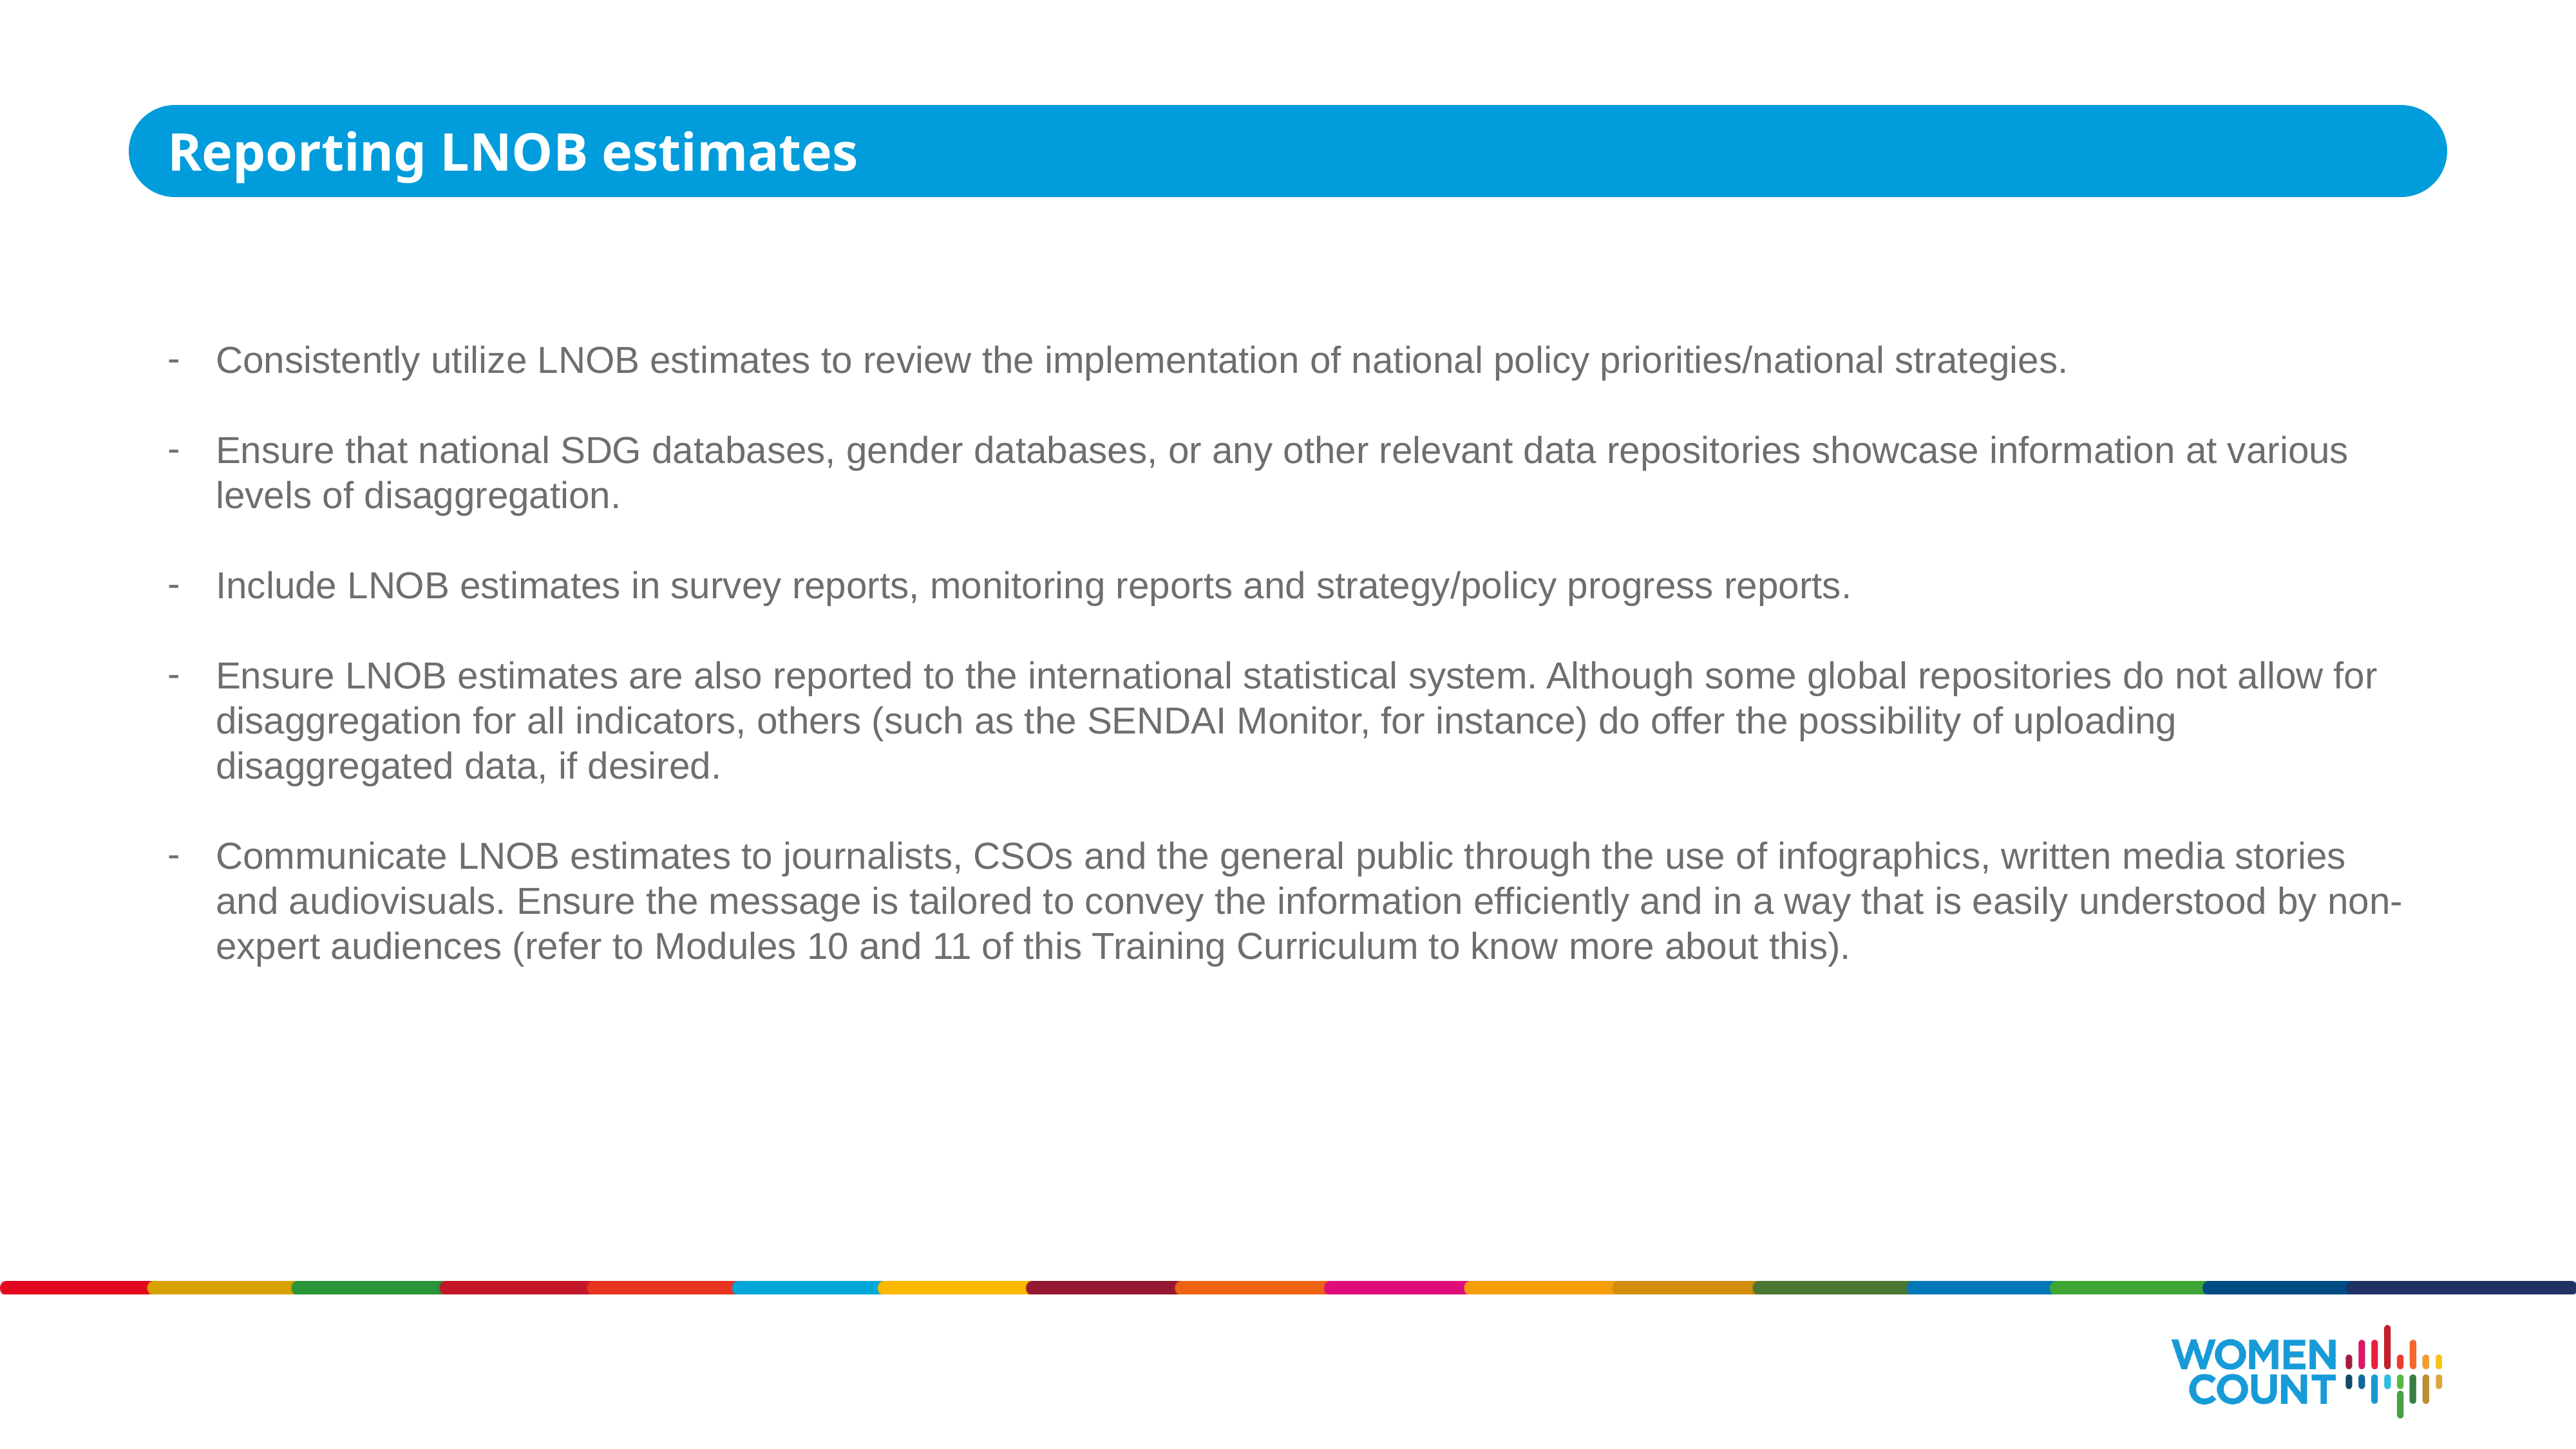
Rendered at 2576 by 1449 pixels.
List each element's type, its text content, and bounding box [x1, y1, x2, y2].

list Reporting LNOB estimates [167, 119, 2411, 182]
list Consistently utilize LNOB estimates to review the implementation of national policy priorities/national strategies. Ensure that national SDG databases, gender databases, or any other relevant data repositories showcase information at various levels of disaggregation. Include LNOB estimates in survey reports, monitoring reports and strategy/policy progress reports. Ensure LNOB estimates are also reported to the international statistical system. Although some global repositories do not allow for disaggregation for all indicators, others (such as the SENDAI Monitor, for instance) do offer the possibility of uploading disaggregated data, if desired. Communicate LNOB estimates to journalists, CSOs and the general public through the use of infographics, written media stories and audiovisuals. Ensure the message is tailored to convey the information efficiently and in a way that is easily understood by non-expert audiences (refer to Modules 10 and 11 of this Training Curriculum to know more about this). [167, 336, 2411, 1019]
